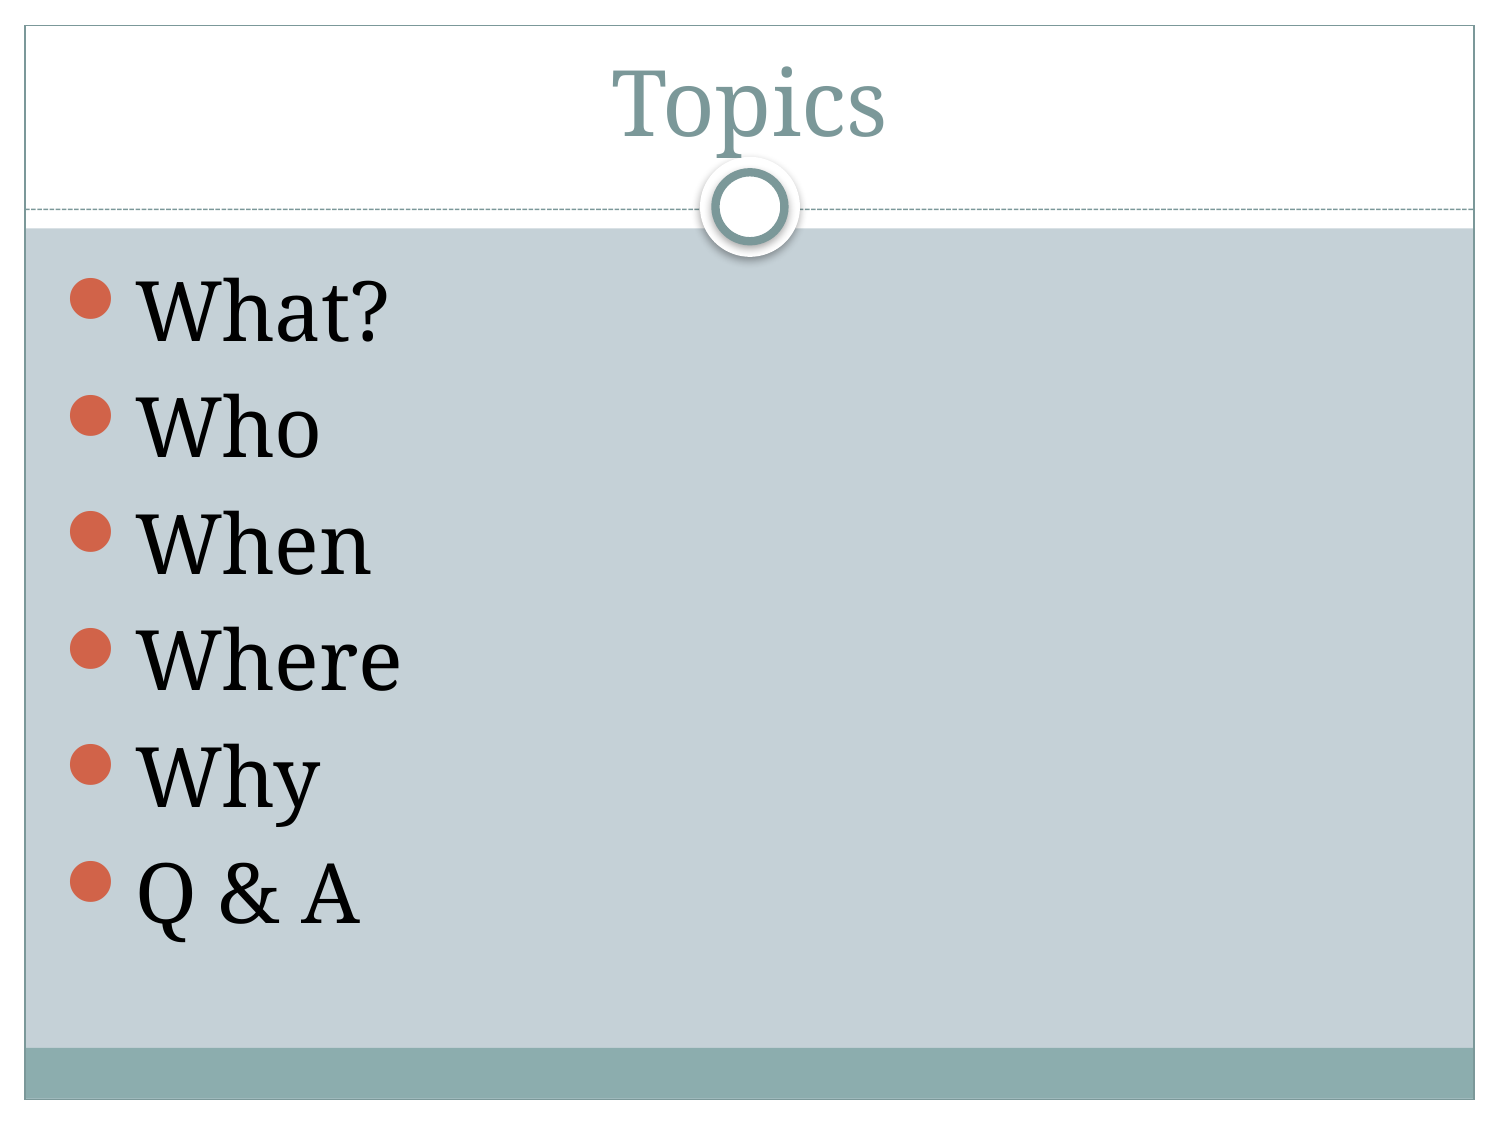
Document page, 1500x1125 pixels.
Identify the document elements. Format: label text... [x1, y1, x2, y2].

title Topics [49, 37, 1450, 162]
list What? Who When Where Why Q & A [49, 250, 1445, 1001]
